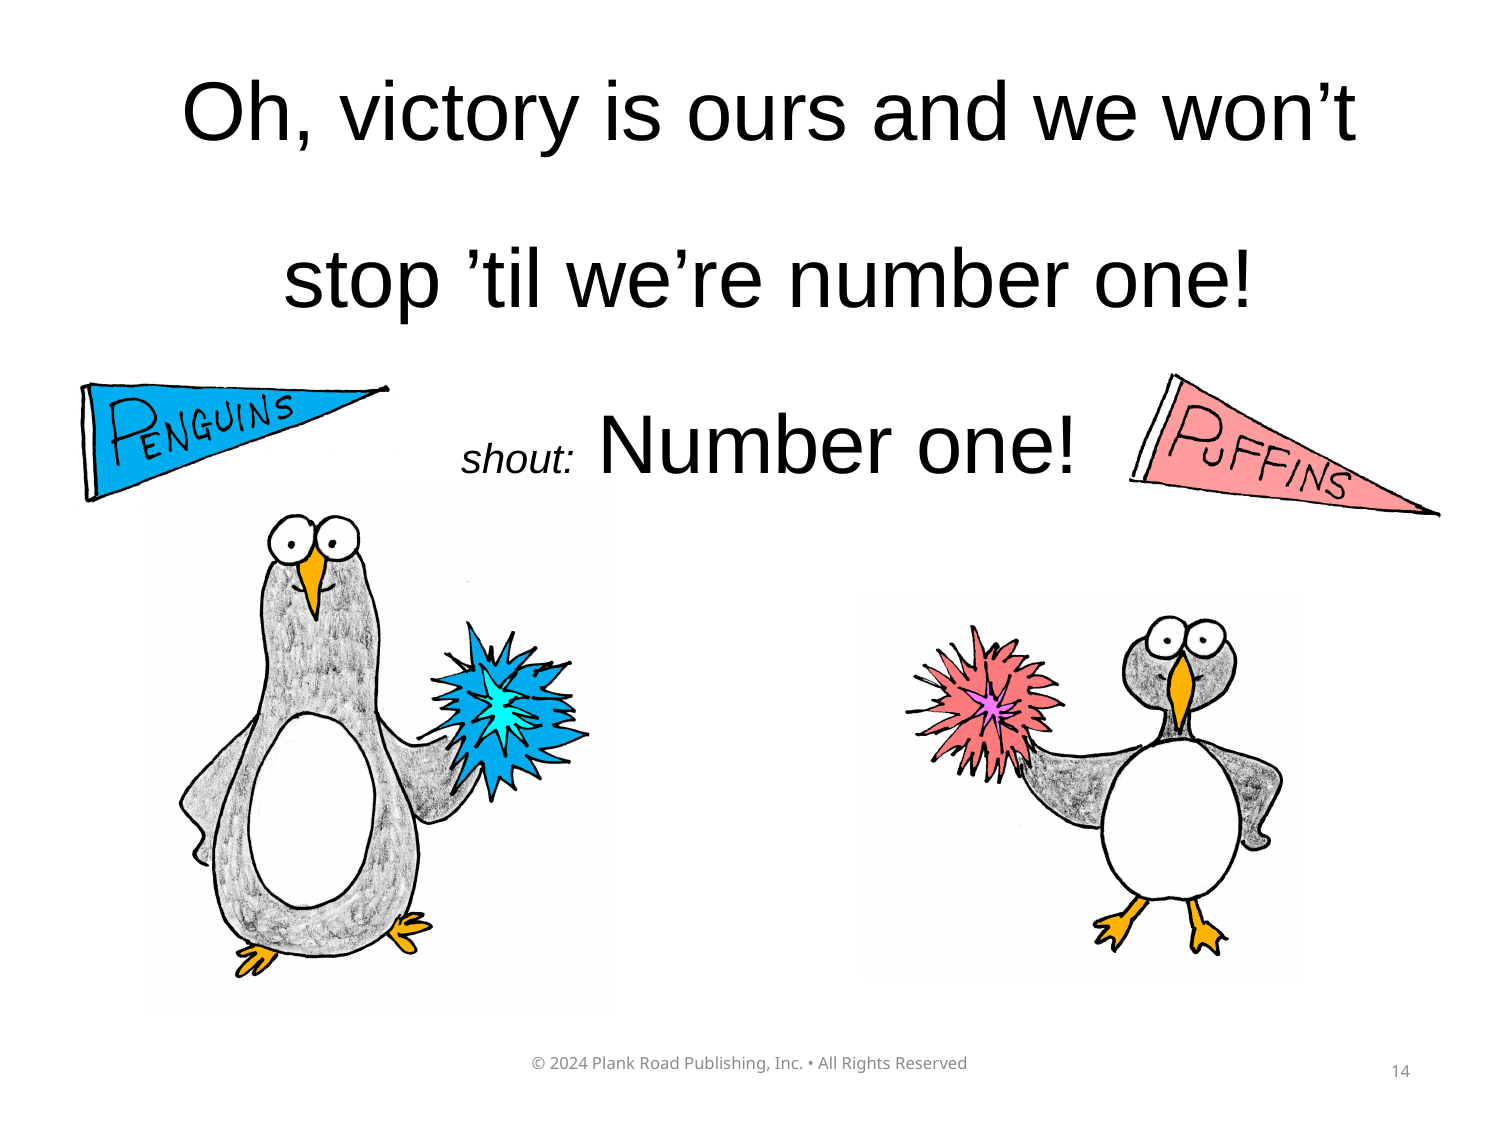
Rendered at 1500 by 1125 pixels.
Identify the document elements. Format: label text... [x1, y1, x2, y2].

picture [58, 356, 613, 1014]
picture [1091, 403, 1463, 566]
picture [847, 592, 1302, 981]
list Oh, victory is ours and we won’t stop ’til we’re number one! shout: Number one! [0, 0, 1500, 1046]
slide_number 14 [1074, 1046, 1425, 1103]
